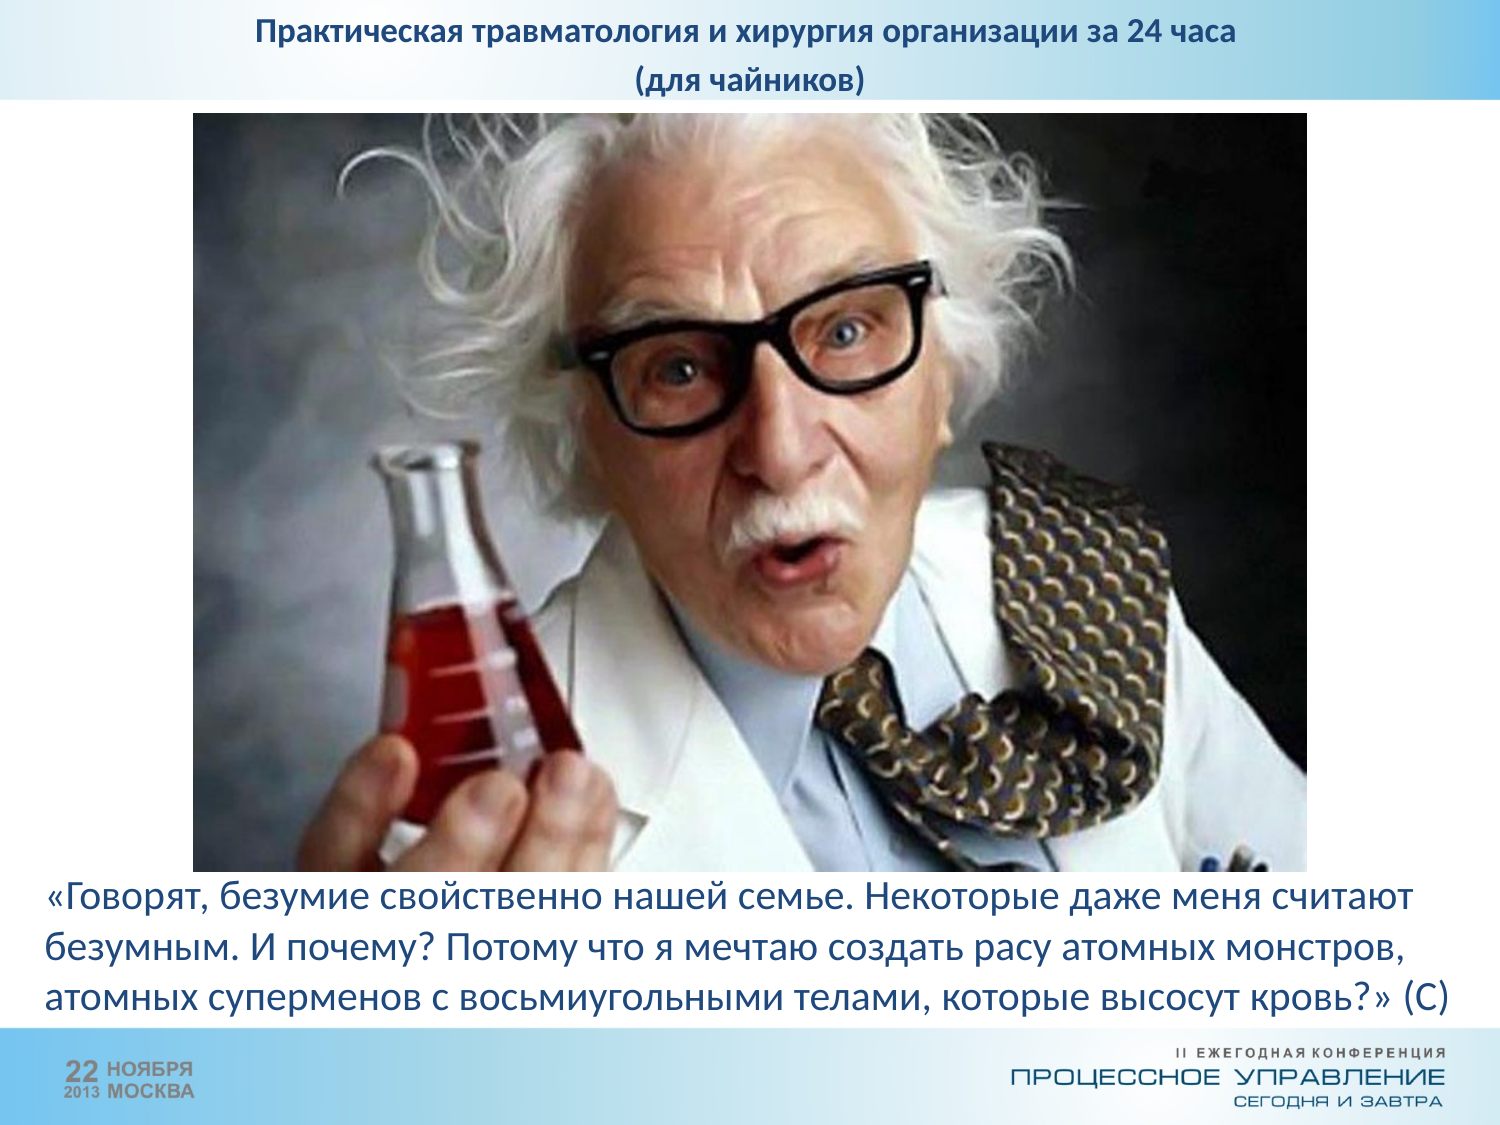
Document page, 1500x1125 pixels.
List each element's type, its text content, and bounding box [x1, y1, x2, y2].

picture [0, 0, 1500, 1125]
list «Говорят, безумие свойственно нашей семье. Некоторые даже меня считают безумным. И почему? Потому что я мечтаю создать расу атомных монстров, атомных суперменов с восьмиугольными телами, которые высосут кровь?» (С) [29, 860, 1471, 1035]
list Практическая травматология и хирургия организации за 24 часа (для чайников) [29, 0, 1471, 107]
